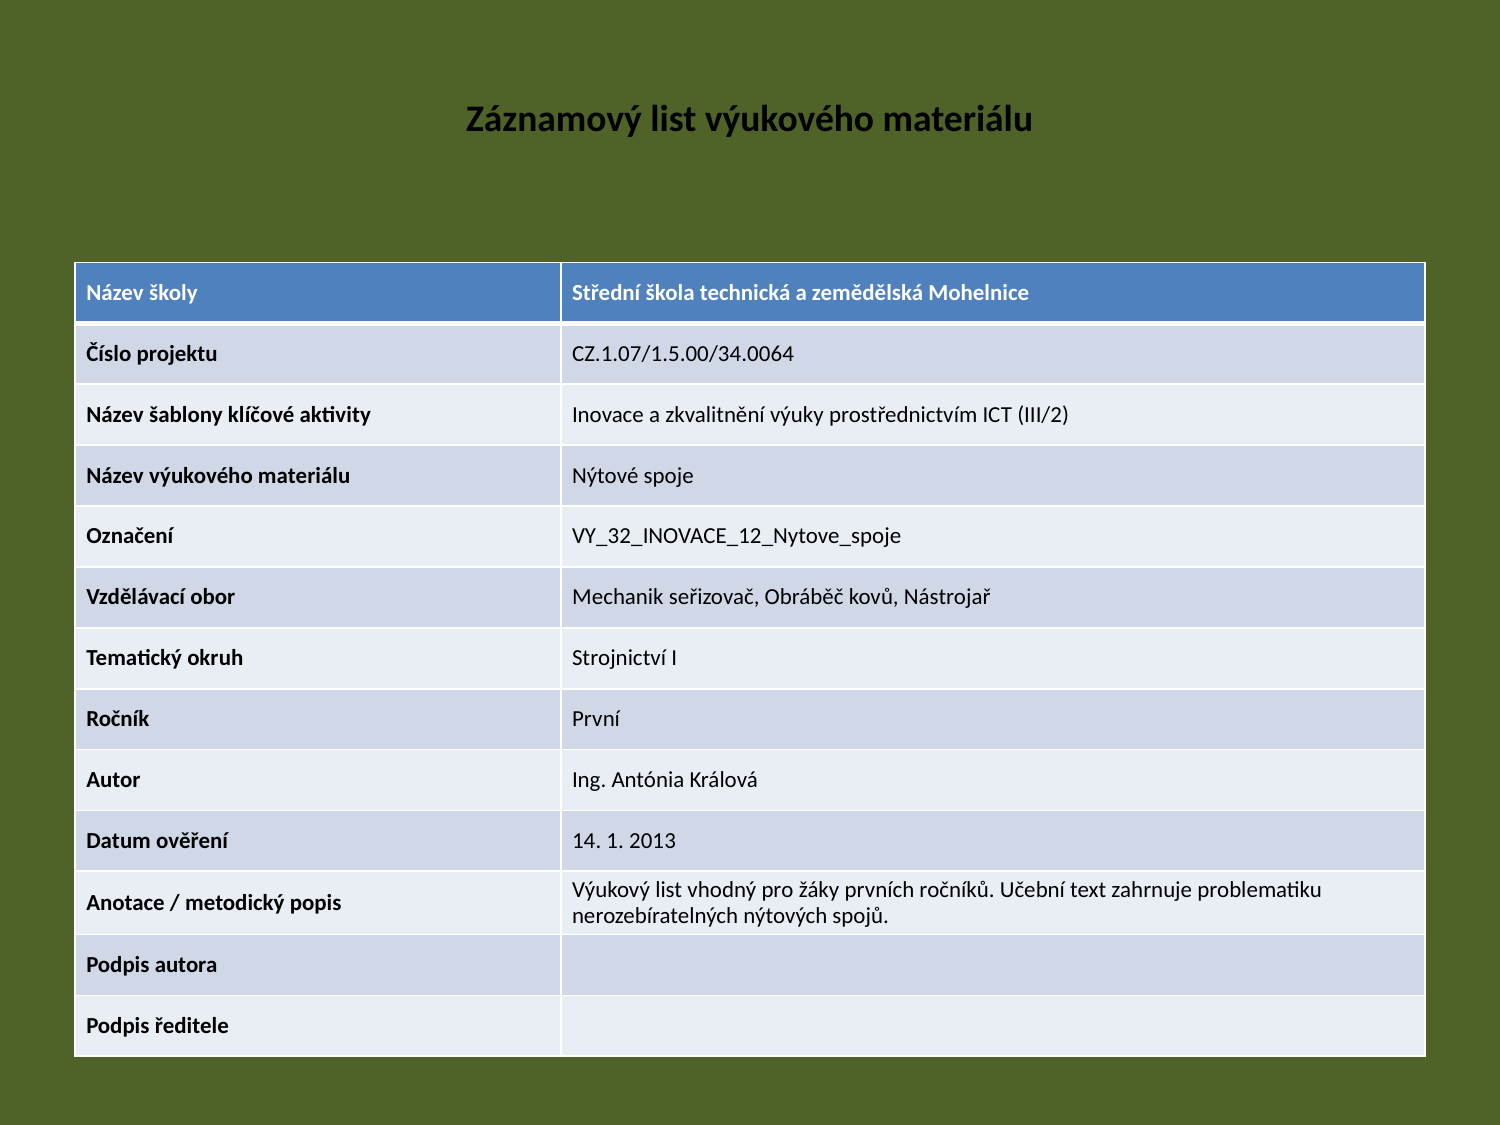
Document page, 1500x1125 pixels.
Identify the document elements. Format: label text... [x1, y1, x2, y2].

table_cell Ing. Antónia Králová [562, 750, 1424, 810]
table_cell Ročník [76, 690, 560, 749]
table_cell Označení [76, 507, 560, 566]
table_cell Výukový list vhodný pro žáky prvních ročníků. Učební text zahrnuje problematiku nerozebíratelných nýtových spojů. [562, 872, 1424, 934]
table_header Střední škola technická a zemědělská Mohelnice [562, 263, 1424, 321]
table_cell Číslo projektu [76, 326, 560, 383]
table_cell Mechanik seřizovač, Obráběč kovů, Nástrojař [562, 568, 1424, 627]
table_cell Strojnictví I [562, 629, 1424, 688]
table_cell Tematický okruh [76, 629, 560, 688]
table_cell Nýtové spoje [562, 446, 1424, 505]
table_cell VY_32_INOVACE_12_Nytove_spoje [562, 507, 1424, 566]
table_cell Inovace a zkvalitnění výuky prostřednictvím ICT (III/2) [562, 385, 1424, 444]
table_cell Podpis ředitele [76, 996, 560, 1055]
table_cell [562, 935, 1424, 995]
table_cell Podpis autora [76, 935, 560, 995]
title Záznamový list výukového materiálu [75, 45, 1425, 233]
table_cell Autor [76, 750, 560, 810]
table_cell CZ.1.07/1.5.00/34.0064 [562, 326, 1424, 383]
table_header Název školy [76, 263, 560, 321]
table_cell Datum ověření [76, 811, 560, 870]
table_cell Název šablony klíčové aktivity [76, 385, 560, 444]
table_cell 14. 1. 2013 [562, 811, 1424, 870]
table_cell [562, 996, 1424, 1055]
table_cell První [562, 690, 1424, 749]
table_cell Vzdělávací obor [76, 568, 560, 627]
table_cell Anotace / metodický popis [76, 872, 560, 934]
table_cell Název výukového materiálu [76, 446, 560, 505]
